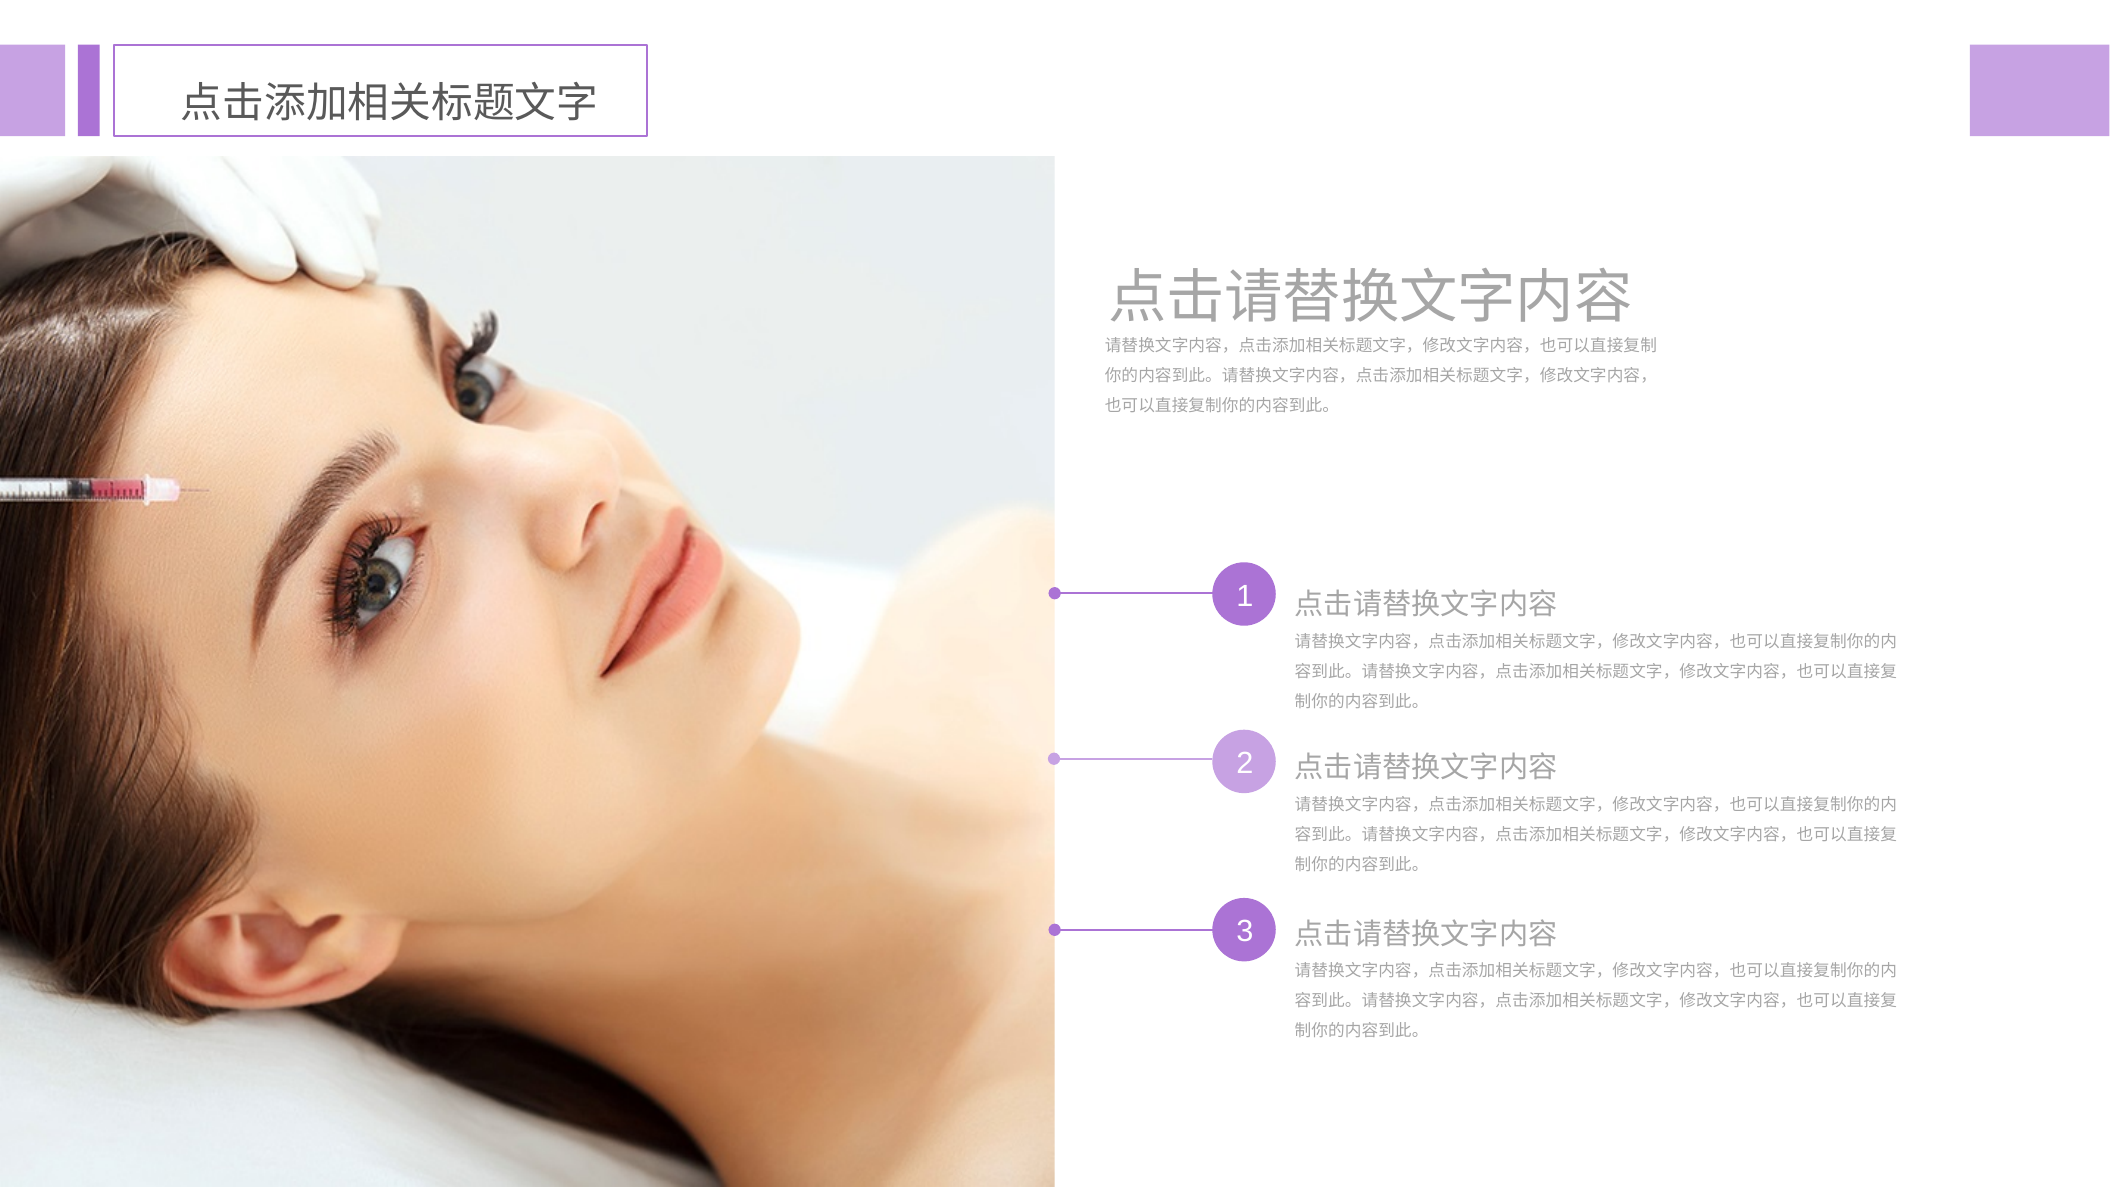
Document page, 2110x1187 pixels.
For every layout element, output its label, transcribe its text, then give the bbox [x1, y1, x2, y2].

text_box 点击请替换文字内容 [1093, 216, 1648, 317]
text_box 点击添加相关标题文字 [144, 54, 635, 147]
text_box 点击请替换文字内容 请替换文字内容，点击添加相关标题文字，修改文字内容，也可以直接复制你的内容到此。请替换文字内容，点击添加相关标题文字，修改文字内容，也可以直接复制你的内容到此。 [1279, 890, 1929, 1048]
text_box 点击请替换文字内容 请替换文字内容，点击添加相关标题文字，修改文字内容，也可以直接复制你的内容到此。请替换文字内容，点击添加相关标题文字，修改文字内容，也可以直接复制你的内容到此。 [1279, 560, 1929, 718]
text_box [0, 155, 1056, 1187]
text_box 3 [1211, 896, 1277, 963]
text_box 请替换文字内容，点击添加相关标题文字，修改文字内容，也可以直接复制你的内容到此。请替换文字内容，点击添加相关标题文字，修改文字内容，也可以直接复制你的内容到此。 [1090, 317, 1682, 423]
text_box 2 [1211, 728, 1277, 795]
text_box 点击添加相关标题文字 [135, 44, 625, 137]
text_box 点击请替换文字内容 请替换文字内容，点击添加相关标题文字，修改文字内容，也可以直接复制你的内容到此。请替换文字内容，点击添加相关标题文字，修改文字内容，也可以直接复制你的内容到此。 [1279, 723, 1929, 881]
text_box 1 [1211, 561, 1277, 627]
